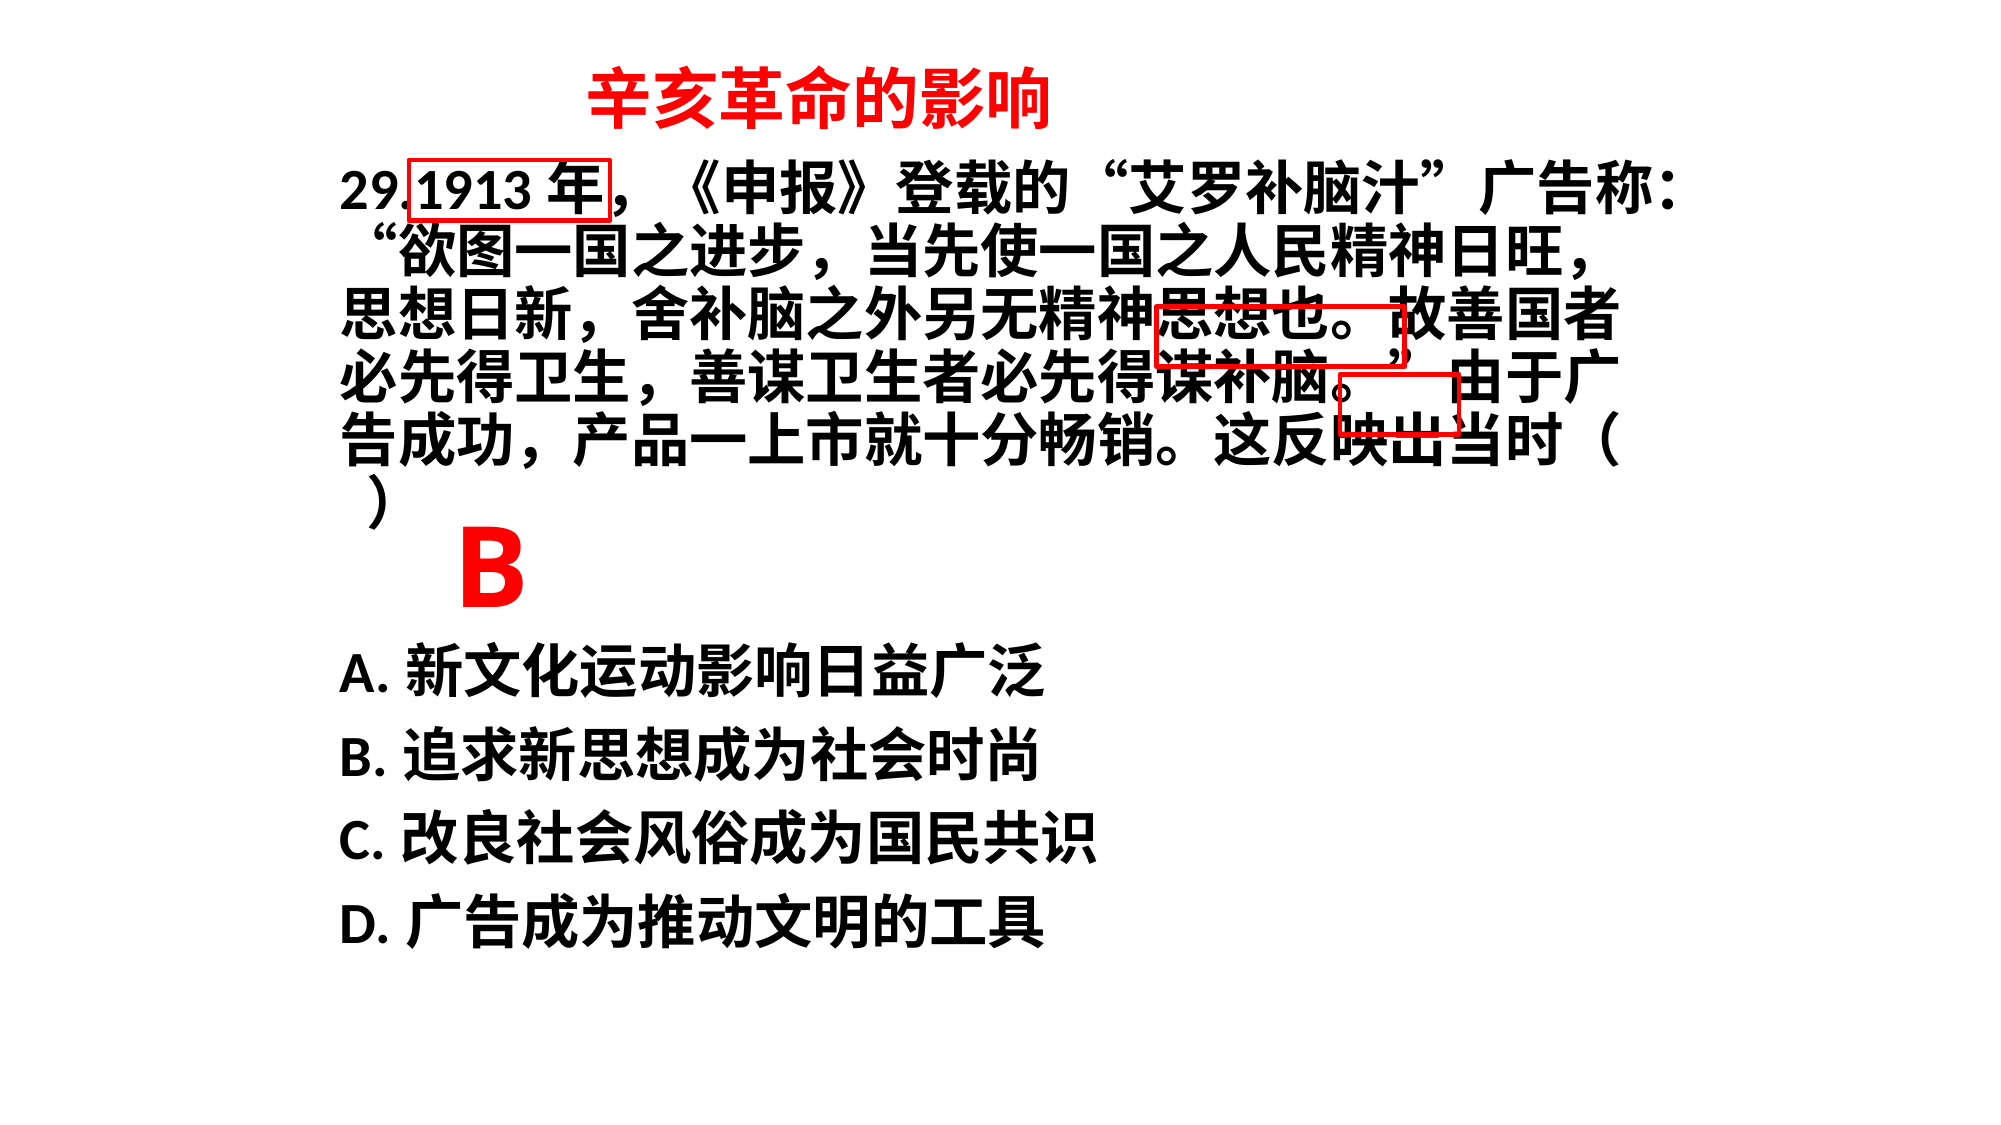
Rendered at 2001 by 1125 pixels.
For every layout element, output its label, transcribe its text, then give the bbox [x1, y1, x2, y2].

text_box B [439, 487, 545, 638]
text_box [408, 160, 611, 221]
text_box [1156, 306, 1405, 367]
text_box 辛亥革命的影响 [570, 49, 1108, 145]
text_box [1340, 374, 1460, 435]
list 29.1913年，《申报》登载的“艾罗补脑汁”广告称：“欲图一国之进步，当先使一国之人民精神日旺，思想日新，舍补脑之外另无精神思想也。故善国者必先得卫生，善谋卫生者必先得谋补脑。”由于广告成功，产品一上市就十分畅销。这反映出当时（ ） A.新文化运动影响日益广泛 B.追求新思想成为社会时尚 C.改良社会风俗成为国民共识 D.广告成为推动文明的工具 [324, 152, 1675, 1018]
